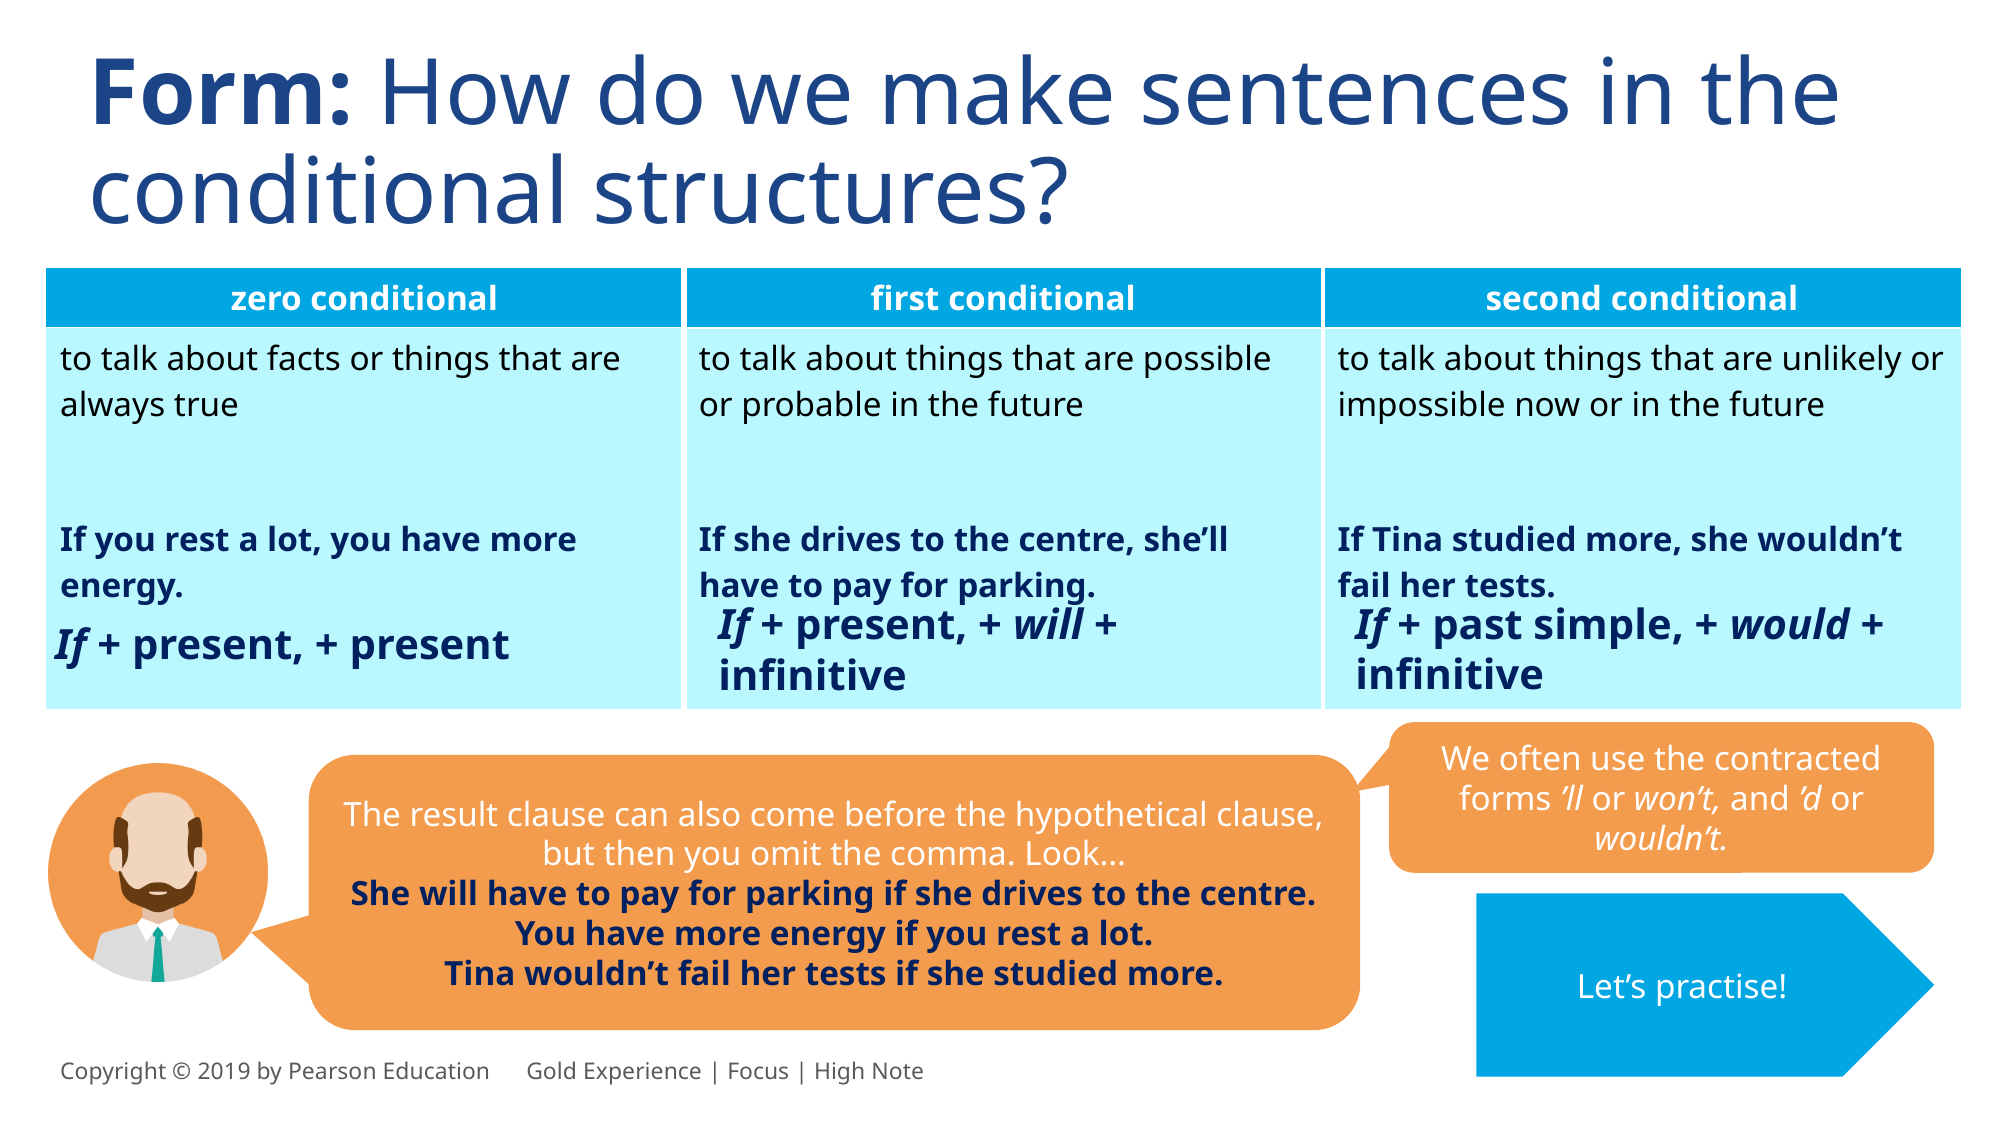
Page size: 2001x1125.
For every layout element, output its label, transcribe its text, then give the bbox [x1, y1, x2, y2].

table_header first conditional [687, 268, 1321, 327]
text_box We often use the contracted forms ’ll or won’t, and ’d or wouldn’t. [1349, 720, 1937, 875]
text_box The result clause can also come before the hypothetical clause, but then you omit the comma. Look… She will have to pay for parking if she drives to the centre. You have more energy if you rest a lot. Tina wouldn’t fail her tests if she studied more. [272, 752, 1363, 1033]
text_box Let’s practise! [1474, 891, 1937, 1079]
table_cell to talk about things that are unlikely or impossible now or in the future If Tina studied more, she wouldn’t fail her tests. [1325, 329, 1961, 709]
text_box If + present, + present [40, 610, 536, 675]
table_cell to talk about facts or things that are always true If you rest a lot, you have more energy. [46, 328, 681, 709]
table_header zero conditional [46, 268, 681, 327]
picture [48, 763, 268, 983]
title Form: How do we make sentences in the conditional structures? [73, 37, 1879, 253]
footer Copyright © 2019 by Pearson Education Gold Experience | Focus | High Note [45, 1040, 1084, 1101]
text_box If + past simple, + would + infinitive [1340, 590, 1970, 706]
text_box If + present, + will + infinitive [703, 590, 1249, 706]
table_cell to talk about things that are possible or probable in the future If she drives to the centre, she’ll have to pay for parking. [687, 329, 1321, 709]
table_header second conditional [1325, 268, 1961, 327]
